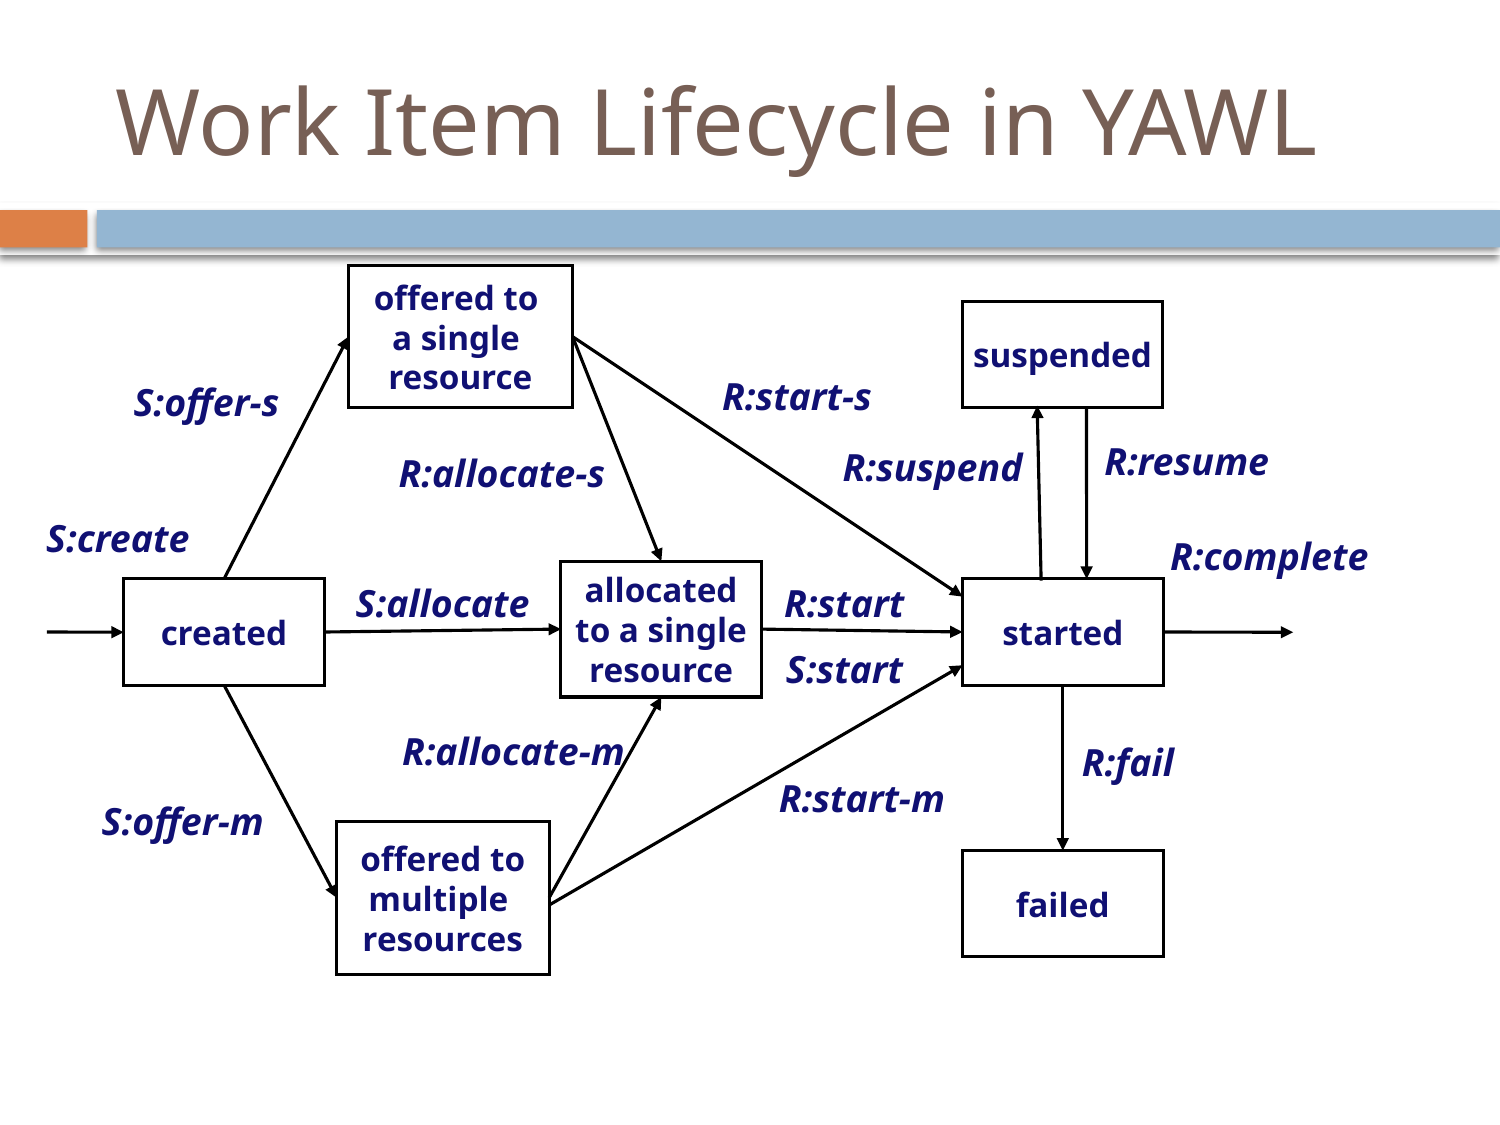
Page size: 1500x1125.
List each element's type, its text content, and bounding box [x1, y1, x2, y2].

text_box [324, 628, 562, 633]
text_box started [962, 578, 1164, 686]
text_box offered to a single resource [348, 265, 573, 408]
text_box [46, 625, 124, 639]
text_box R:start-s [702, 372, 892, 420]
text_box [548, 696, 662, 898]
text_box R:suspend [838, 442, 1028, 490]
text_box offered to multiple resources [336, 821, 550, 975]
text_box R:start [773, 578, 916, 626]
text_box [1031, 405, 1044, 581]
text_box R:complete [1175, 531, 1364, 579]
text_box R:fail [1069, 738, 1199, 786]
title Work Item Lifecycle in YAWL [100, 37, 1438, 200]
text_box [667, 399, 963, 597]
text_box S:offer-s [117, 378, 218, 426]
text_box S:allocate [354, 578, 532, 626]
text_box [223, 684, 338, 899]
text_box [223, 336, 349, 580]
text_box S:start [773, 645, 916, 693]
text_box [761, 628, 963, 633]
text_box failed [962, 850, 1164, 957]
text_box R:allocate-s [395, 448, 566, 496]
text_box created [123, 578, 325, 686]
text_box [916, 665, 963, 693]
text_box allocated to a single resource [560, 561, 762, 698]
text_box [1080, 407, 1093, 579]
text_box R:resume [1092, 437, 1282, 485]
text_box R:start-m [779, 773, 945, 821]
text_box S:offer-m [94, 797, 218, 845]
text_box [572, 336, 662, 562]
text_box R:allocate-m [407, 726, 543, 774]
text_box suspended [962, 301, 1163, 408]
text_box S:create [29, 514, 207, 562]
